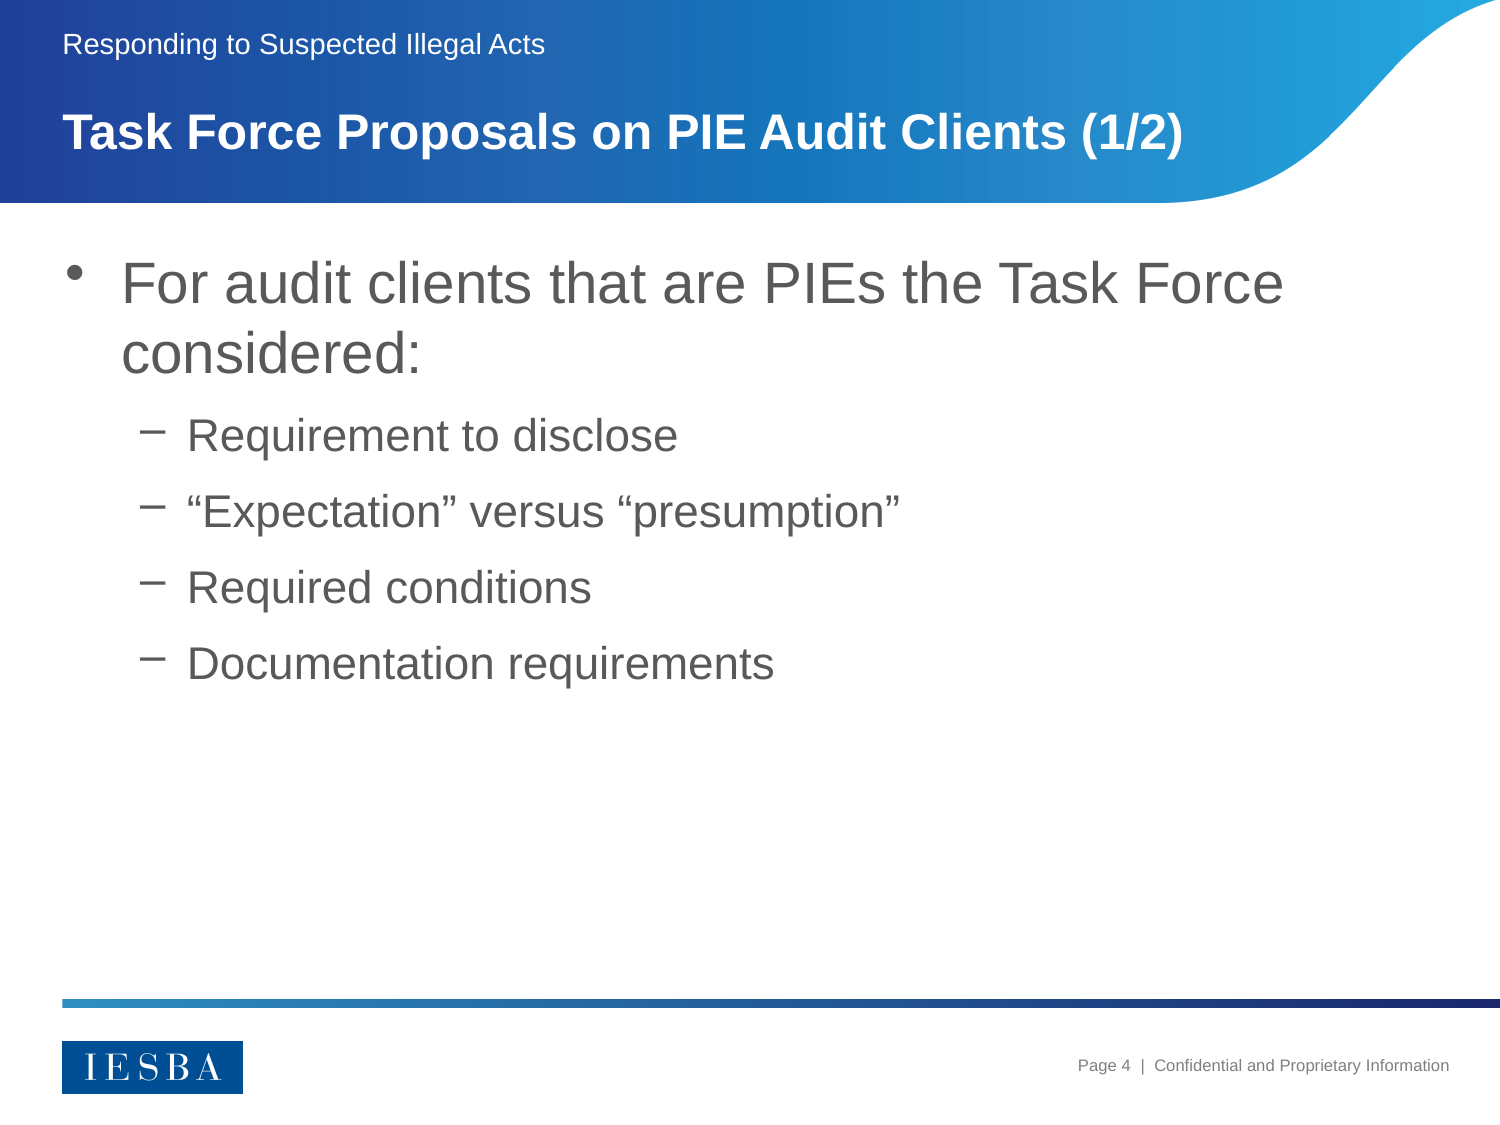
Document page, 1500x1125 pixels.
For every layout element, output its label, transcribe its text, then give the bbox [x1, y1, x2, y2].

title Task Force Proposals on PIE Audit Clients (1/2) [62, 75, 1300, 184]
picture [62, 1041, 243, 1094]
subtitle Responding to Suspected Illegal Acts [62, 24, 575, 80]
list For audit clients that are PIEs the Task Force considered: Requirement to disclose “Expectation” versus “presumption” Required conditions Documentation requirements [50, 237, 1438, 988]
picture [0, 0, 1497, 203]
